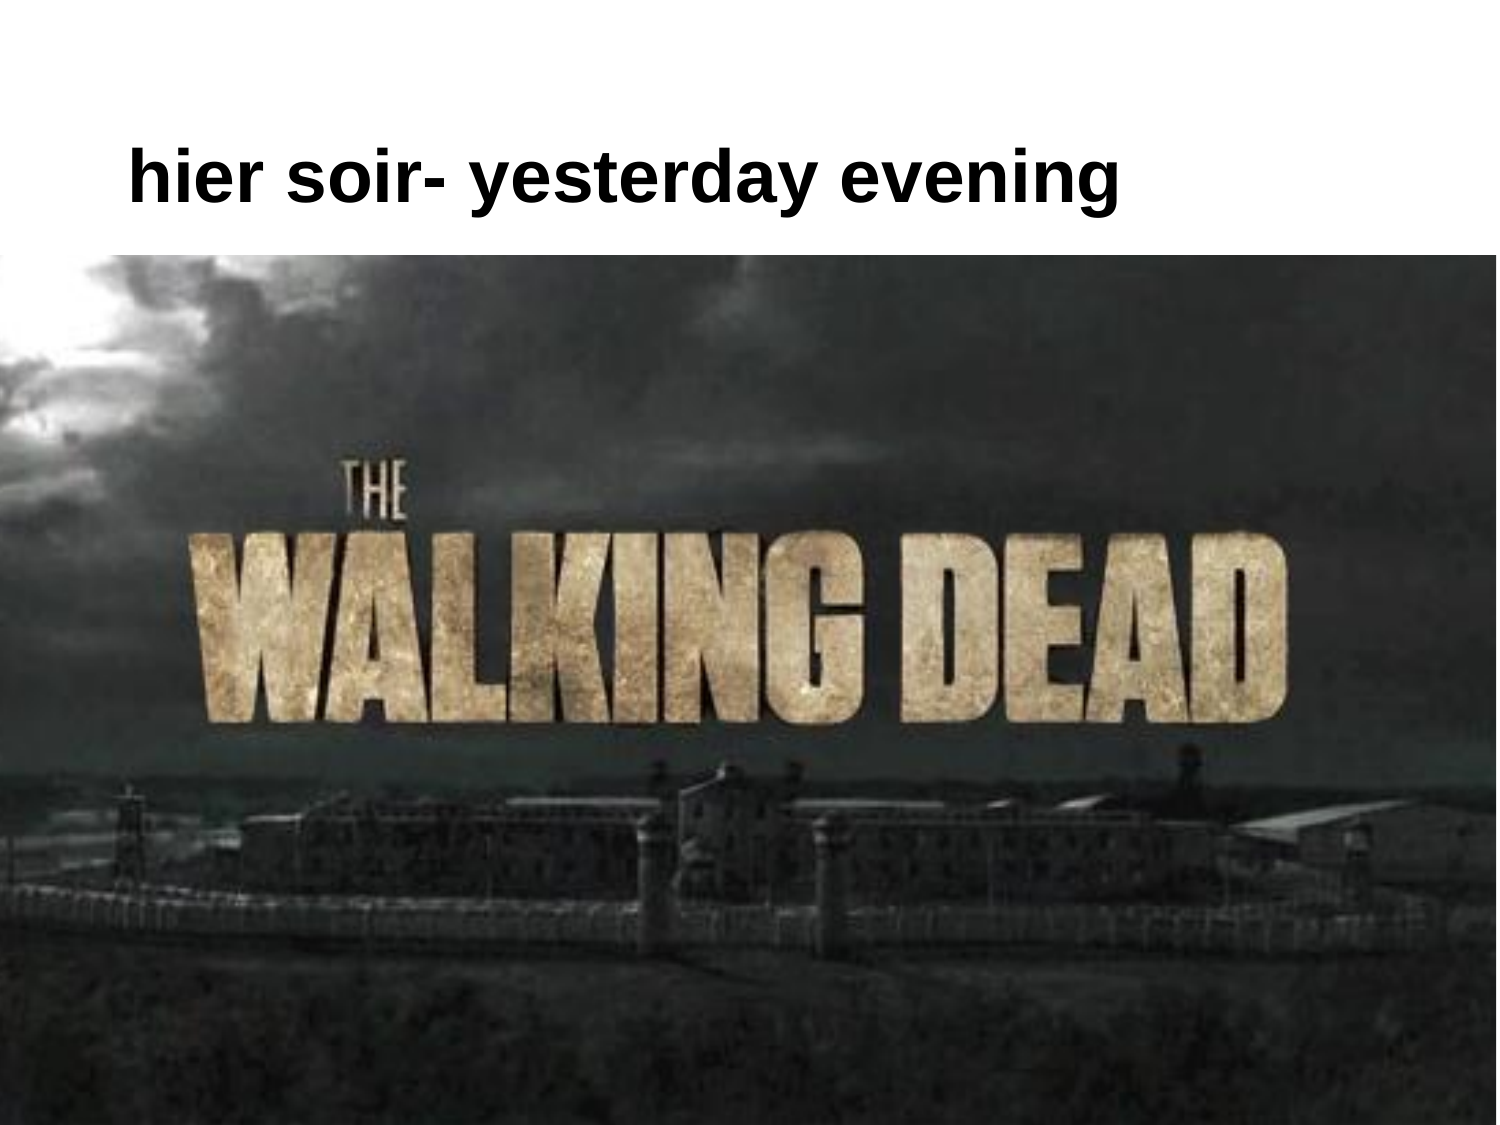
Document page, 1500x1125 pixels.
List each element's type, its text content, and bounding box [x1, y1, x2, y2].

title hier soir- yesterday evening [75, 14, 1425, 233]
text_box [0, 255, 1497, 1125]
